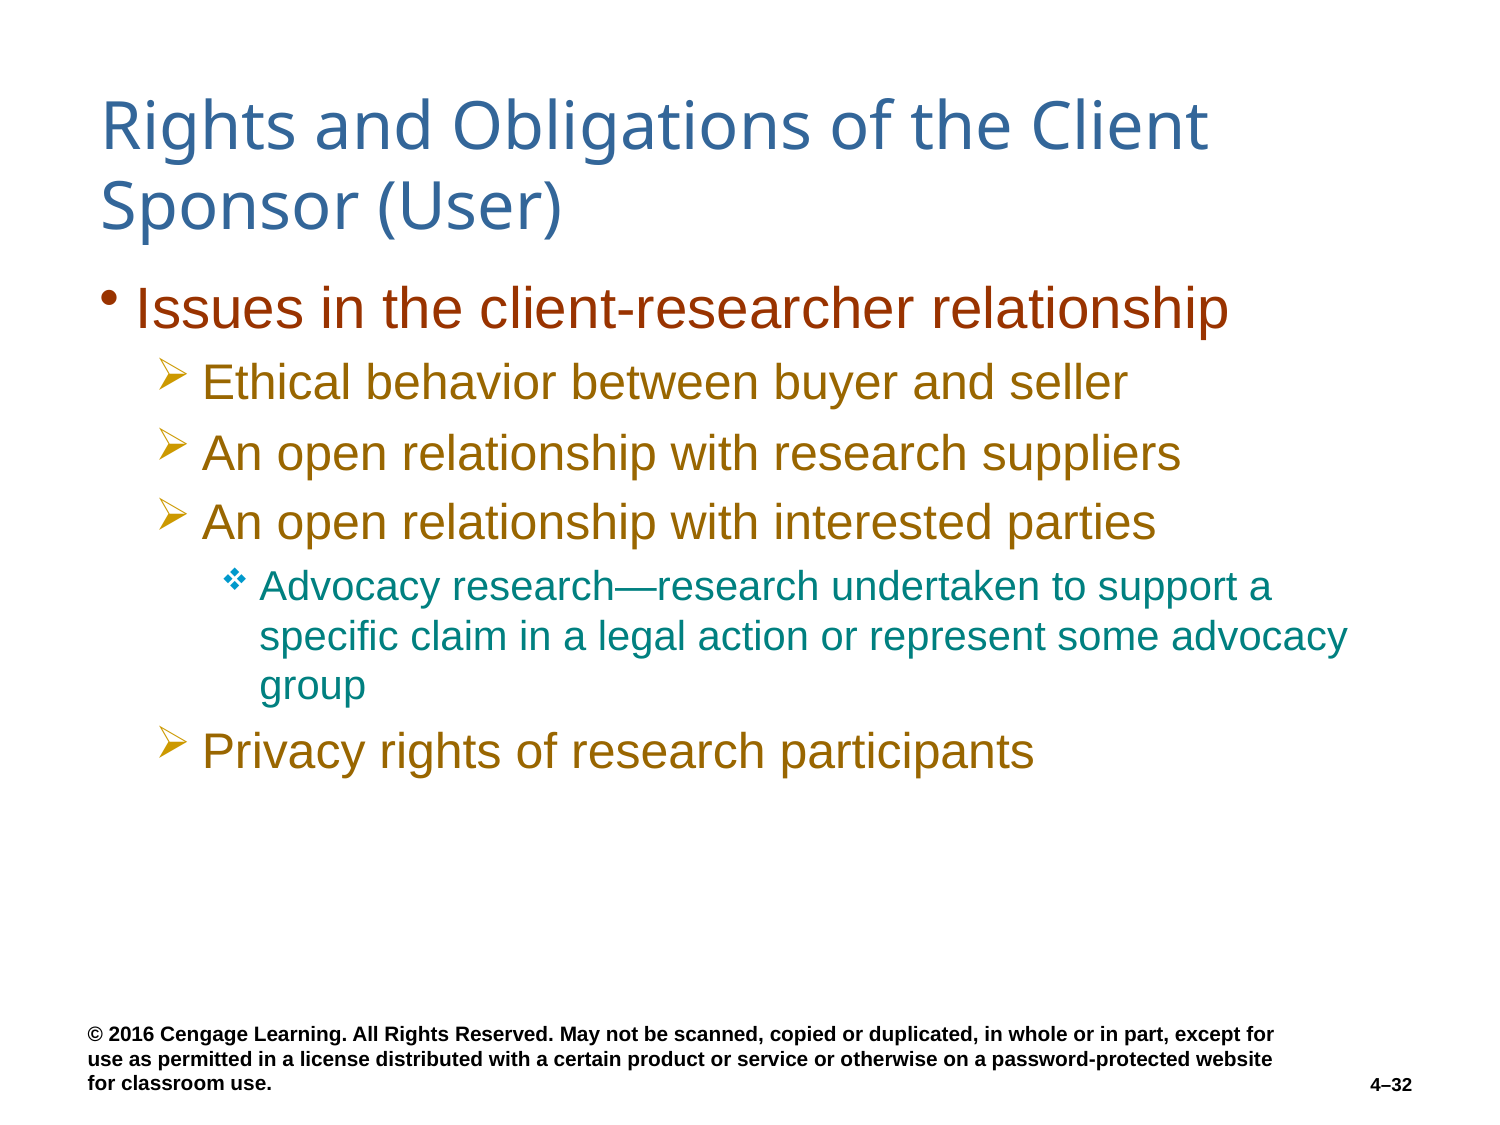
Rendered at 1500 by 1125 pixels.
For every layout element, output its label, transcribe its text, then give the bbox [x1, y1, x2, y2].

title Rights and Obligations of the Client Sponsor (User) [85, 75, 1411, 171]
footer © 2016 Cengage Learning. All Rights Reserved. May not be scanned, copied or duplicated, in whole or in part, except for use as permitted in a license distributed with a certain product or service or otherwise on a password-protected website for classroom use. [87, 1057, 1050, 1103]
list Issues in the client-researcher relationship Ethical behavior between buyer and seller An open relationship with research suppliers An open relationship with interested parties Advocacy research—research undertaken to support a specific claim in a legal action or represent some advocacy group Privacy rights of research participants [84, 262, 1414, 1013]
slide_number 4–32 [1050, 1042, 1413, 1103]
